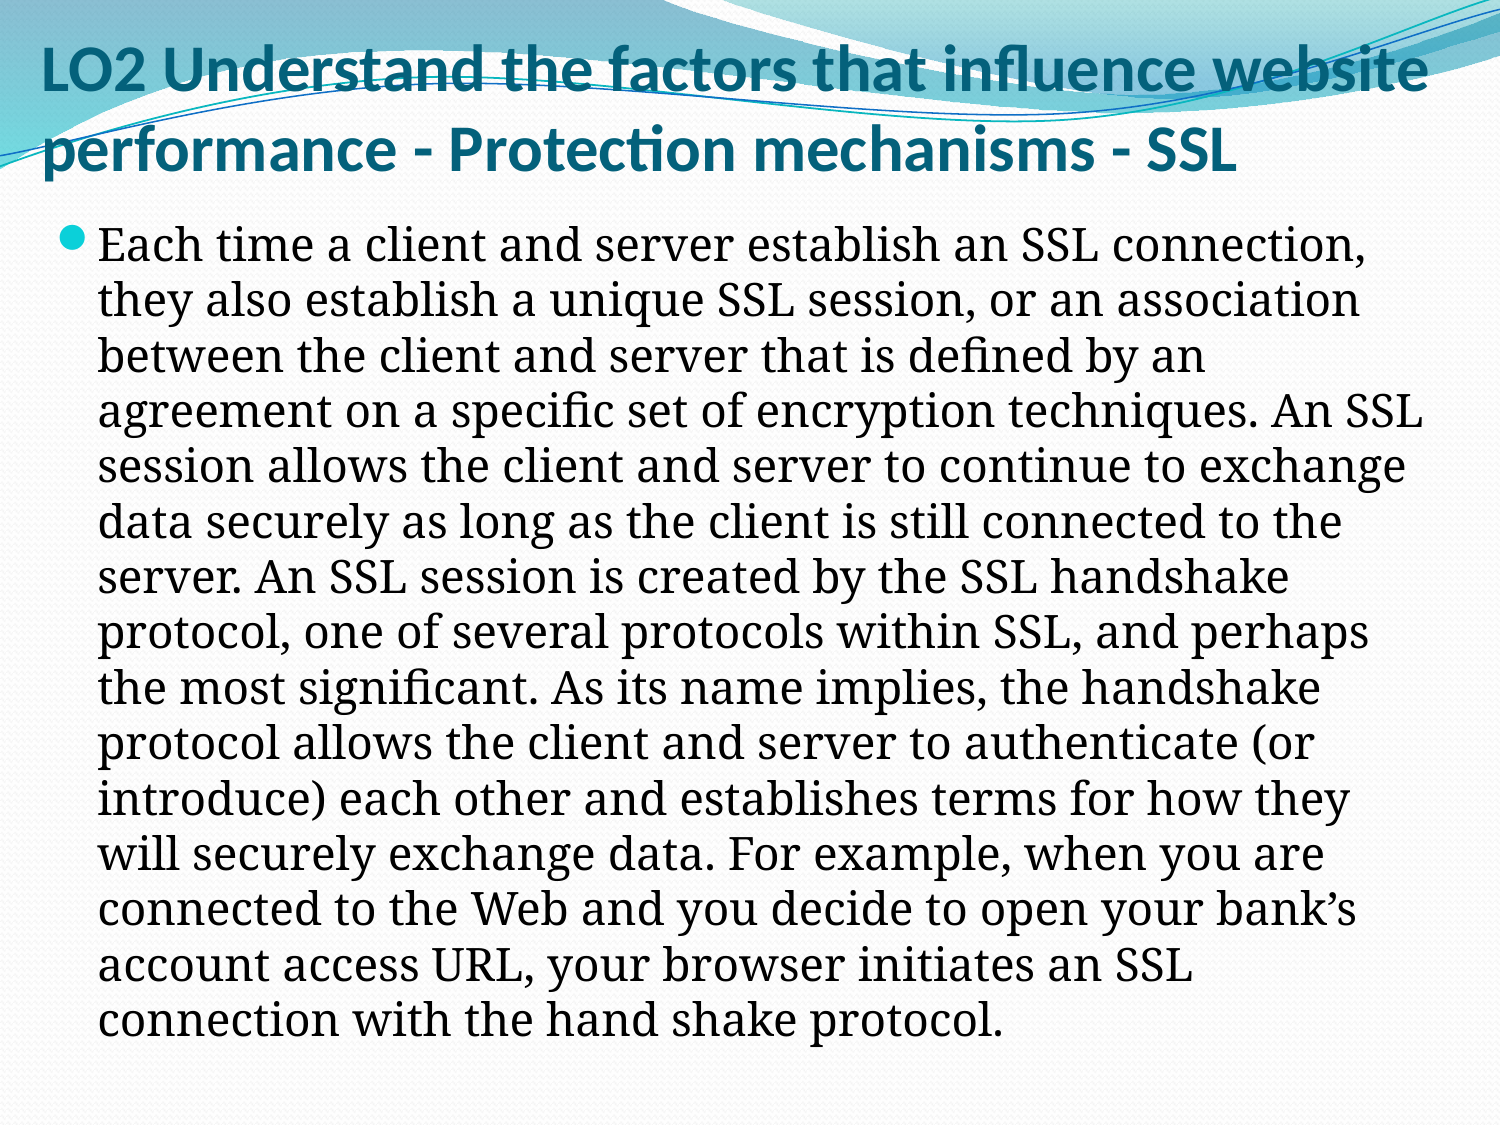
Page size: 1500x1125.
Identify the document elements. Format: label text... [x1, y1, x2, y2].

list Each time a client and server establish an SSL connection, they also establish a unique SSL session, or an association between the client and server that is defined by an agreement on a specific set of encryption techniques. An SSL session allows the client and server to continue to exchange data securely as long as the client is still connected to the server. An SSL session is created by the SSL handshake protocol, one of several protocols within SSL, and perhaps the most significant. As its name implies, the handshake protocol allows the client and server to authenticate (or introduce) each other and establishes terms for how they will securely exchange data. For example, when you are connected to the Web and you decide to open your bank’s account access URL, your browser initiates an SSL connection with the hand shake protocol. [41, 208, 1459, 1071]
title LO2 Understand the factors that influence website performance - Protection mechanisms - SSL [41, 30, 1459, 185]
